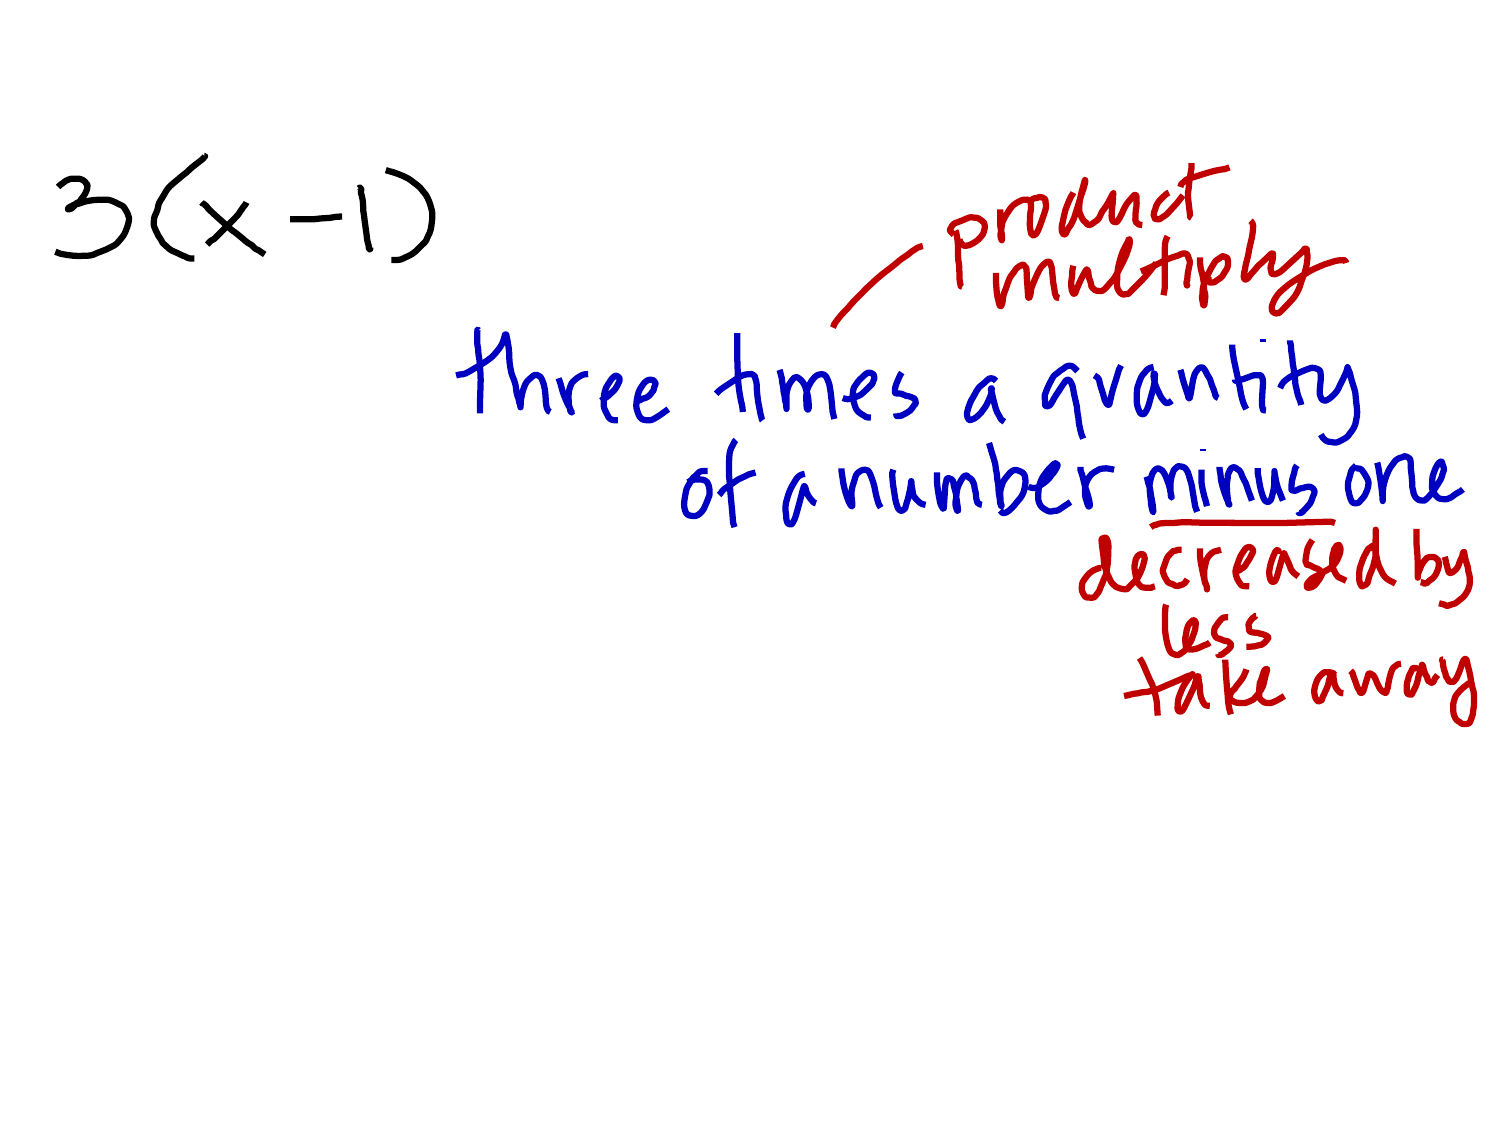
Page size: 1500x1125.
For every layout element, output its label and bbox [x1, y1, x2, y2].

text_box [1199, 548, 1222, 591]
text_box [1138, 657, 1155, 690]
text_box [600, 375, 621, 422]
text_box [936, 472, 983, 512]
text_box [1238, 384, 1247, 410]
text_box [894, 372, 917, 417]
text_box [966, 377, 1005, 423]
text_box [1313, 671, 1344, 703]
text_box [995, 260, 1060, 307]
text_box [1405, 663, 1439, 696]
text_box [1349, 663, 1402, 694]
text_box [1079, 466, 1115, 508]
text_box [840, 468, 882, 509]
text_box [1070, 238, 1157, 296]
text_box [1213, 616, 1232, 656]
text_box [1268, 549, 1299, 583]
text_box [956, 238, 963, 288]
text_box [1162, 278, 1166, 296]
text_box [1043, 364, 1084, 439]
text_box [1200, 469, 1208, 507]
text_box [949, 216, 986, 247]
text_box [1164, 604, 1211, 656]
text_box [152, 155, 206, 260]
text_box [1187, 183, 1192, 219]
text_box [1234, 374, 1267, 412]
text_box [1438, 551, 1471, 607]
text_box [683, 470, 711, 517]
text_box [1152, 700, 1159, 716]
text_box [635, 378, 669, 422]
text_box [228, 225, 266, 256]
text_box [778, 369, 836, 420]
text_box [1179, 366, 1219, 399]
text_box [1256, 468, 1284, 503]
text_box [784, 473, 817, 526]
text_box [1152, 191, 1184, 220]
text_box [1060, 179, 1143, 236]
text_box [1150, 520, 1336, 528]
text_box [1135, 366, 1173, 415]
text_box [1289, 340, 1296, 374]
text_box [736, 333, 741, 376]
text_box [358, 186, 372, 251]
text_box [1028, 462, 1071, 513]
text_box [1199, 255, 1229, 307]
text_box [1415, 528, 1440, 585]
text_box [1246, 615, 1270, 648]
text_box [1228, 668, 1285, 704]
text_box [1081, 536, 1156, 599]
text_box [557, 373, 589, 414]
text_box [1358, 528, 1396, 587]
text_box [1224, 659, 1232, 715]
text_box [1094, 365, 1122, 406]
text_box [1290, 464, 1316, 514]
text_box [1189, 163, 1193, 177]
text_box [476, 328, 481, 364]
text_box [1231, 344, 1240, 379]
text_box [200, 201, 227, 225]
text_box [1279, 366, 1358, 444]
text_box [999, 196, 1047, 241]
text_box [1162, 549, 1188, 587]
text_box [729, 486, 736, 528]
text_box [1347, 464, 1370, 505]
text_box [1164, 235, 1169, 259]
text_box [1179, 166, 1230, 188]
text_box [1145, 465, 1198, 513]
text_box [455, 333, 551, 413]
text_box [1441, 658, 1475, 725]
text_box [206, 202, 248, 246]
text_box [1123, 673, 1210, 713]
text_box [1140, 252, 1191, 287]
text_box [832, 245, 924, 328]
text_box [1376, 455, 1464, 502]
text_box [1304, 539, 1347, 589]
text_box [718, 471, 756, 496]
text_box [1218, 466, 1253, 506]
text_box [290, 215, 343, 221]
text_box [842, 371, 876, 419]
text_box [728, 439, 737, 484]
text_box [715, 373, 764, 421]
text_box [385, 169, 434, 261]
text_box [1233, 546, 1254, 588]
text_box [55, 177, 130, 257]
text_box [1243, 220, 1347, 315]
text_box [891, 469, 926, 512]
text_box [988, 442, 1027, 514]
